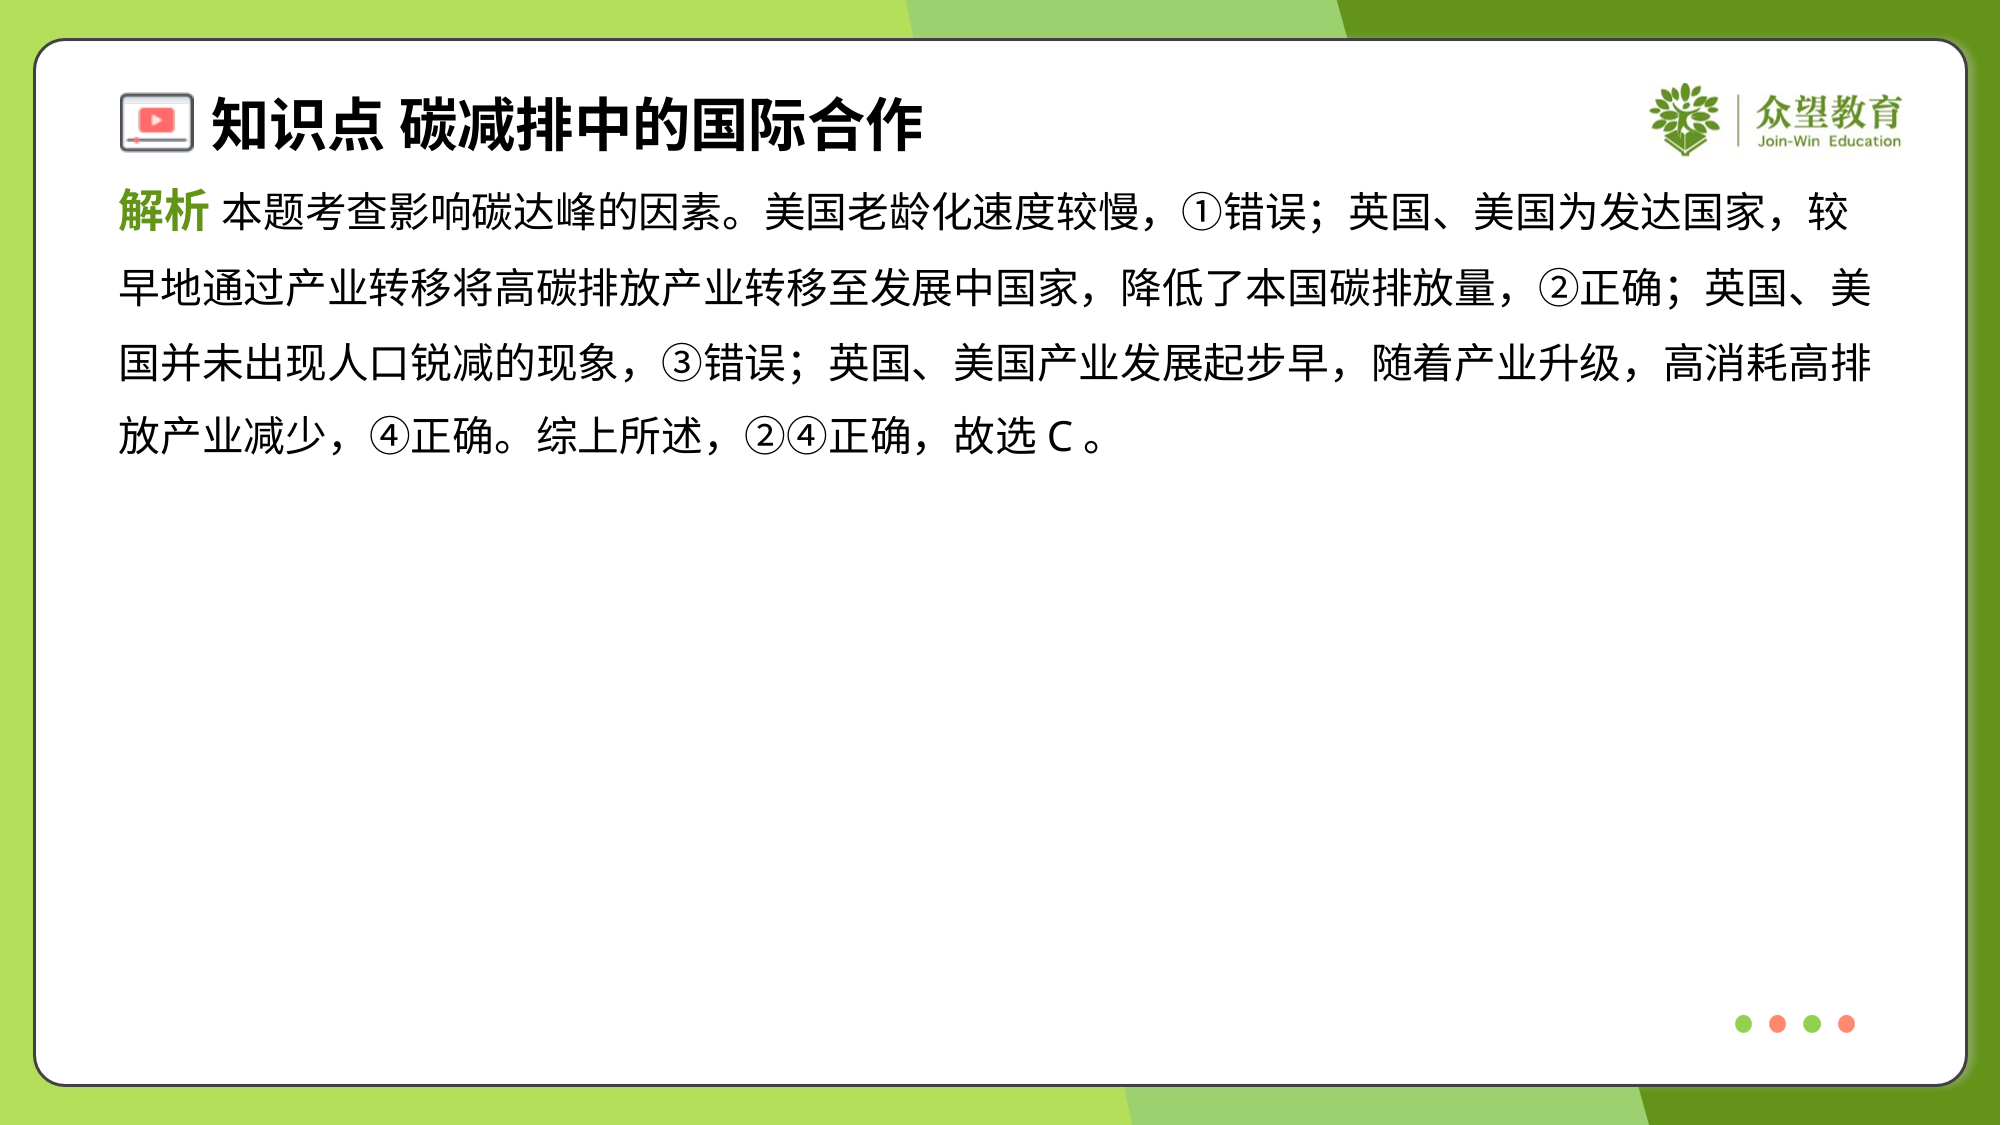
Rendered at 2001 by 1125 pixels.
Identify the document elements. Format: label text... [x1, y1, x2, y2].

picture [0, 0, 2000, 1125]
text_box 解析 本题考查影响碳达峰的因素。美国老龄化速度较慢，①错误；英国、美国为发达国家，较 早地通过产业转移将高碳排放产业转移至发展中国家，降低了本国碳排放量，②正确；英国、美 国并未出现人口锐减的现象，③错误；英国、美国产业发展起步早，随着产业升级，高消耗高排 放产业减少，④正确。综上所述，②④正确，故选C。 [118, 159, 1883, 452]
